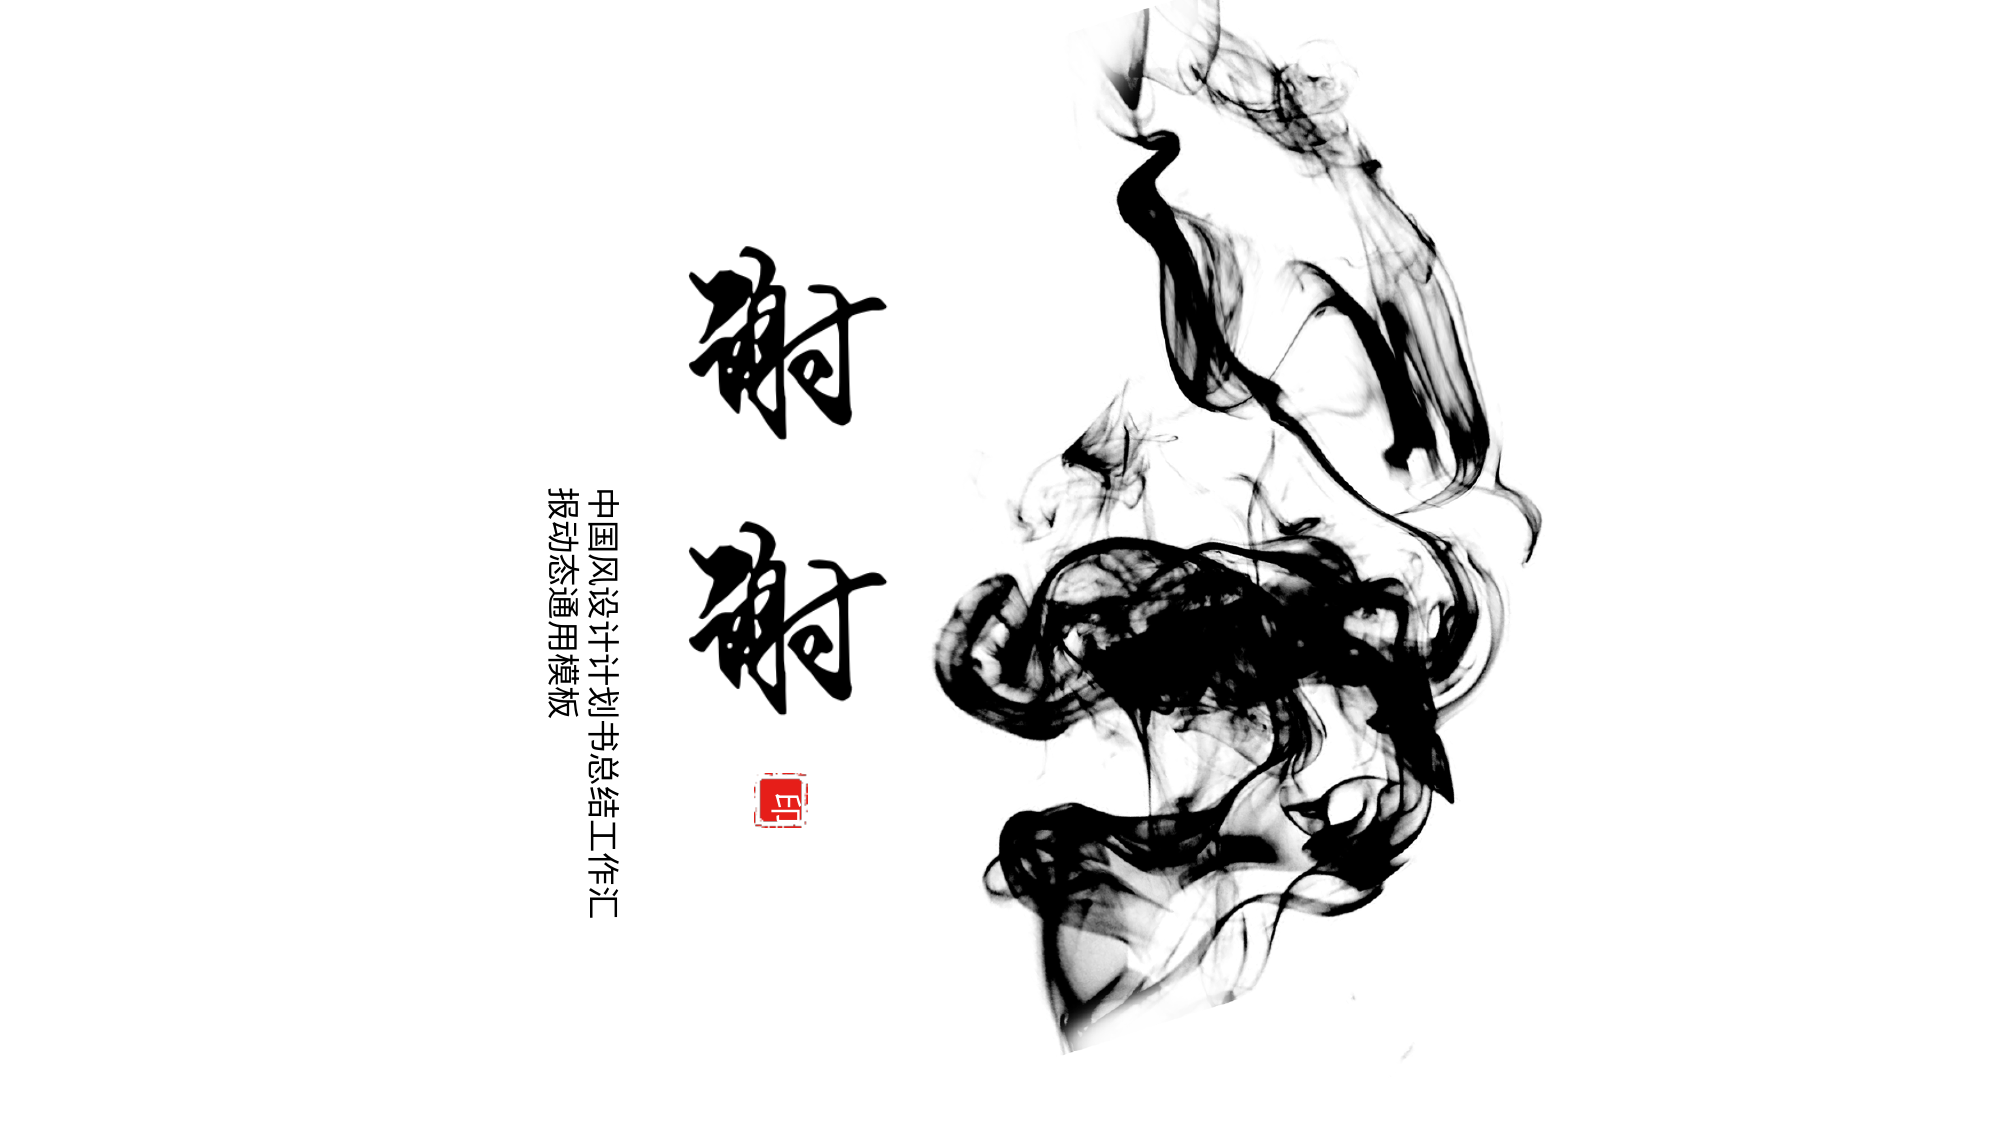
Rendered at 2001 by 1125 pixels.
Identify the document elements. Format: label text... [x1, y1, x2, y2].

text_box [744, 773, 816, 847]
picture [668, 0, 1600, 1078]
text_box 中国风设计计划书总结工作汇报动态通用模板 [520, 472, 632, 949]
